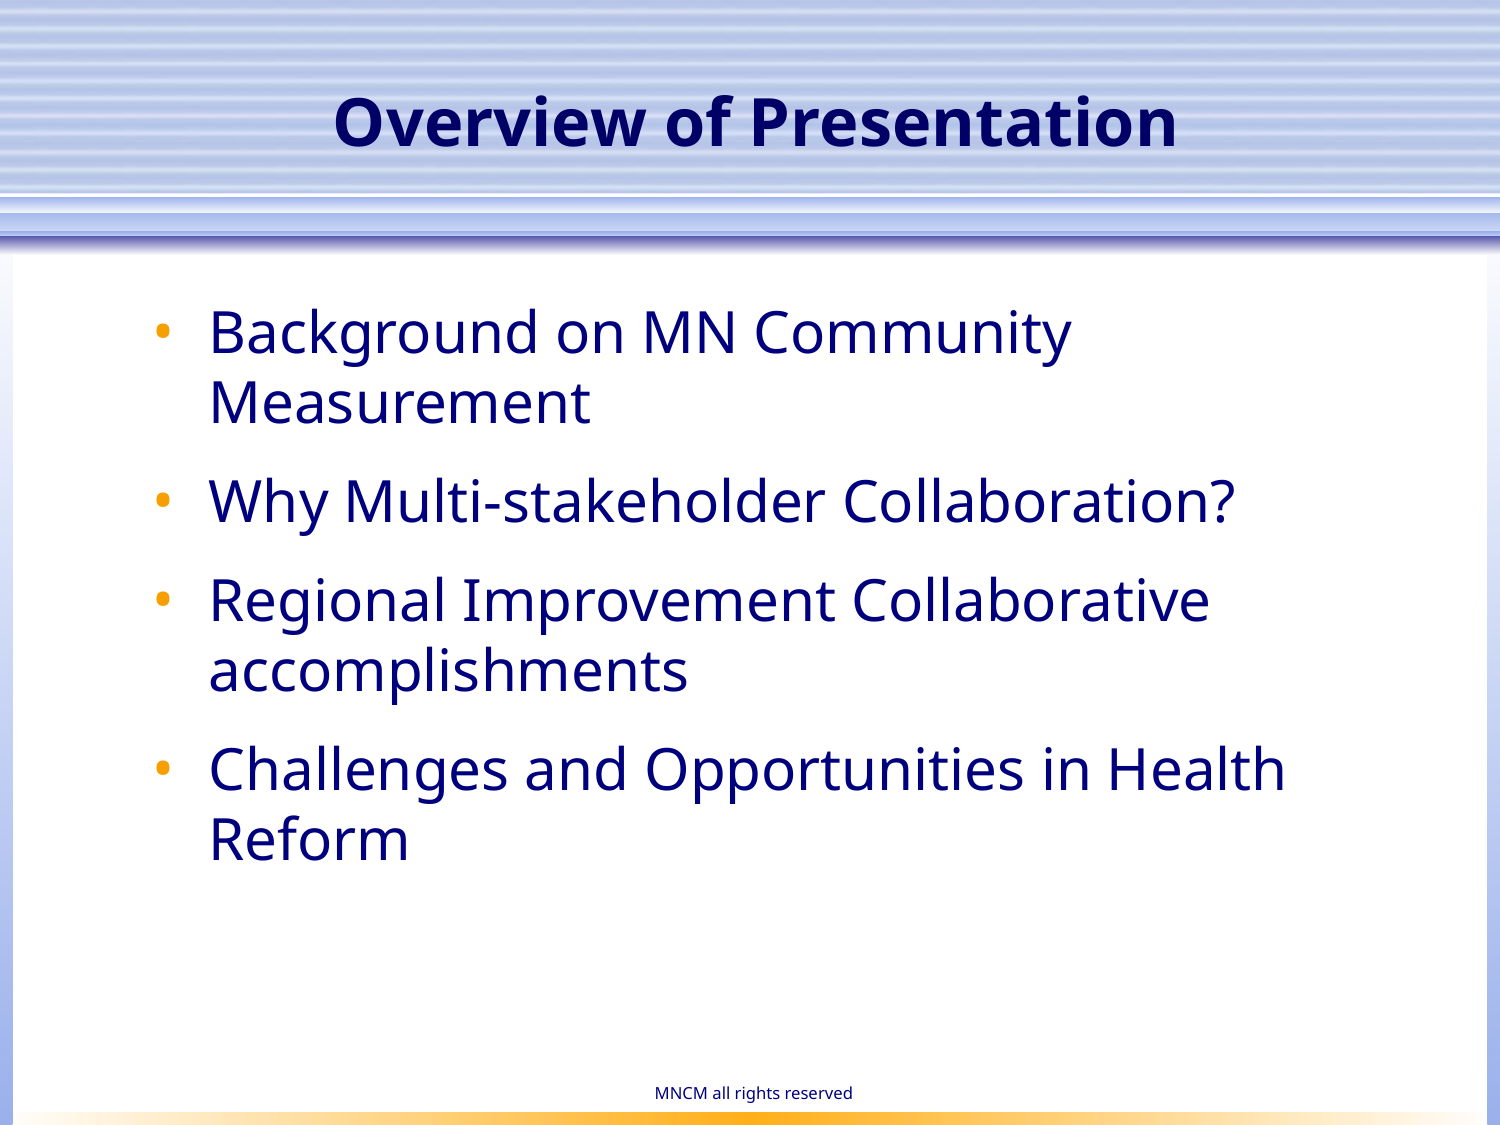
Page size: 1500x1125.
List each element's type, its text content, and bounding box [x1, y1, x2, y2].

list Background on MN Community Measurement Why Multi-stakeholder Collaboration? Regional Improvement Collaborative accomplishments Challenges and Opportunities in Health Reform [137, 287, 1376, 1051]
title Overview of Presentation [62, 49, 1451, 201]
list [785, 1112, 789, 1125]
picture [0, 0, 1500, 193]
footer MNCM all rights reserved [137, 1074, 1376, 1103]
